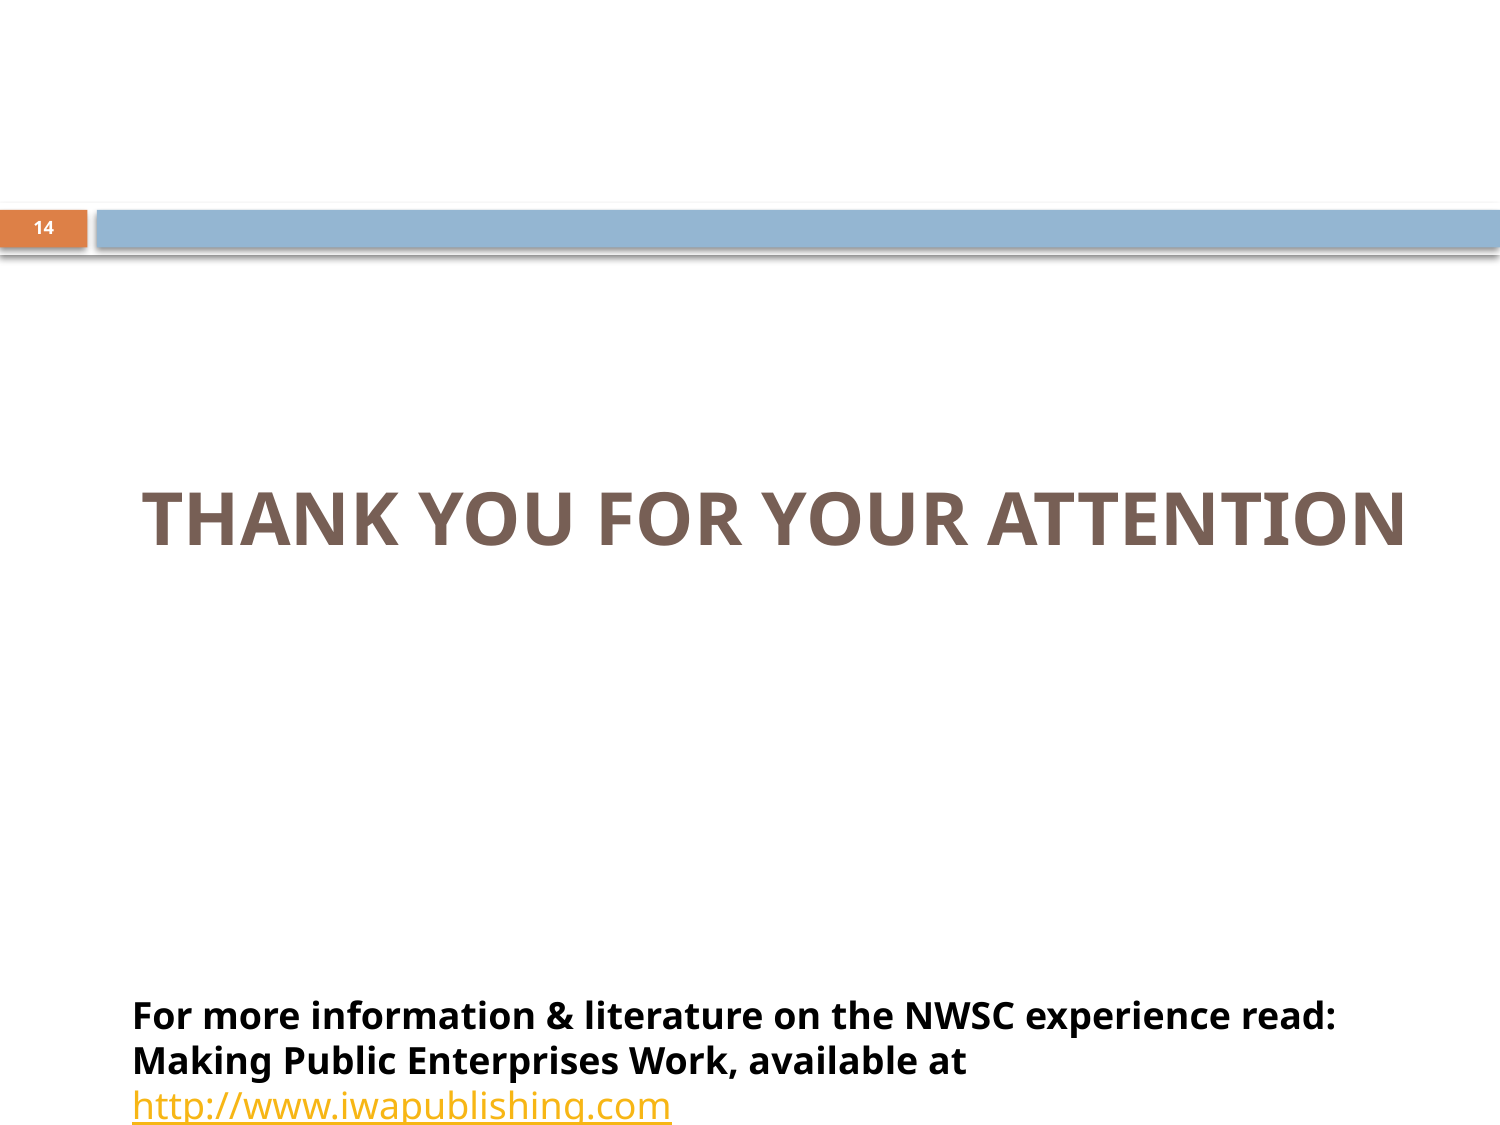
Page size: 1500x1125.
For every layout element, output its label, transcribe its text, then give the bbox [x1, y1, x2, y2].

title THANK YOU FOR YOUR ATTENTION [91, 421, 1442, 610]
slide_number 14 [0, 208, 88, 249]
text_box For more information & literature on the NWSC experience read: Making Public Enterprises Work, available at http://www.iwapublishing.com [117, 984, 1430, 1125]
